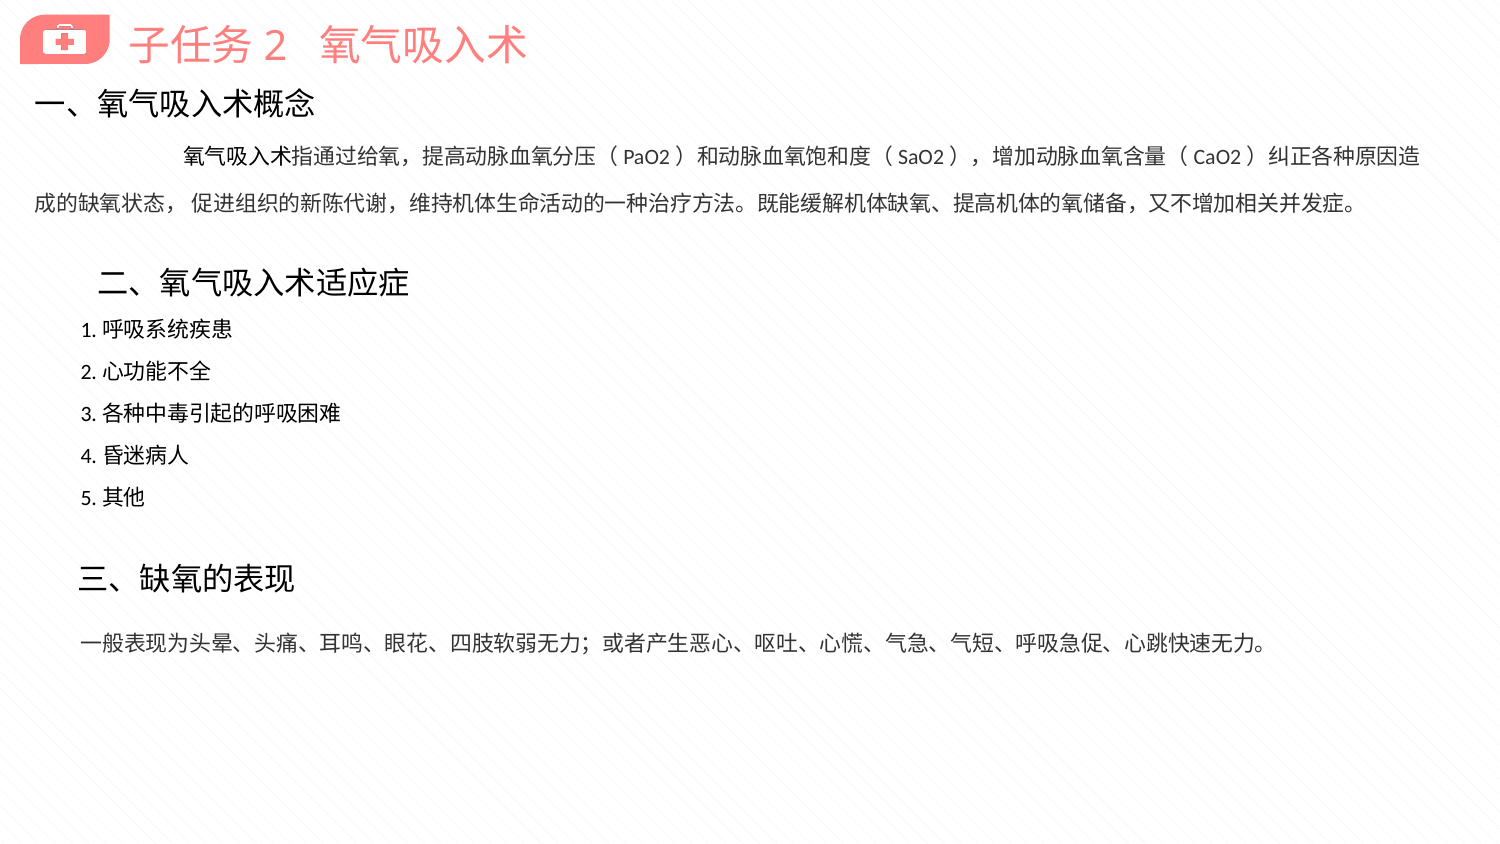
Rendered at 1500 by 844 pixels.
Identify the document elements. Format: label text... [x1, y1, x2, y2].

text_box 1.呼吸系统疾患 2.心功能不全 3.各种中毒引起的呼吸困难 4.昏迷病人 5.其他 [65, 308, 1381, 518]
text_box 一、氧气吸入术概念 氧气吸入术指通过给氧，提高动脉血氧分压（PaO2）和动脉血氧饱和度（SaO2），增加动脉血氧含量（CaO2）纠正各种原因造成的缺氧状态， 促进组织的新陈代谢，维持机体生命活动的一种治疗方法。既能缓解机体缺氧、提高机体的氧储备，又不增加相关并发症。 [19, 77, 1457, 224]
text_box 三、缺氧的表现 [0, 552, 834, 605]
text_box 一般表现为头晕、头痛、耳鸣、眼花、四肢软弱无力；或者产生恶心、呕吐、心慌、气急、气短、呼吸急促、心跳快速无力。 [65, 621, 1283, 663]
text_box 二、氧气吸入术适应症 [20, 255, 854, 308]
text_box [19, 11, 991, 78]
